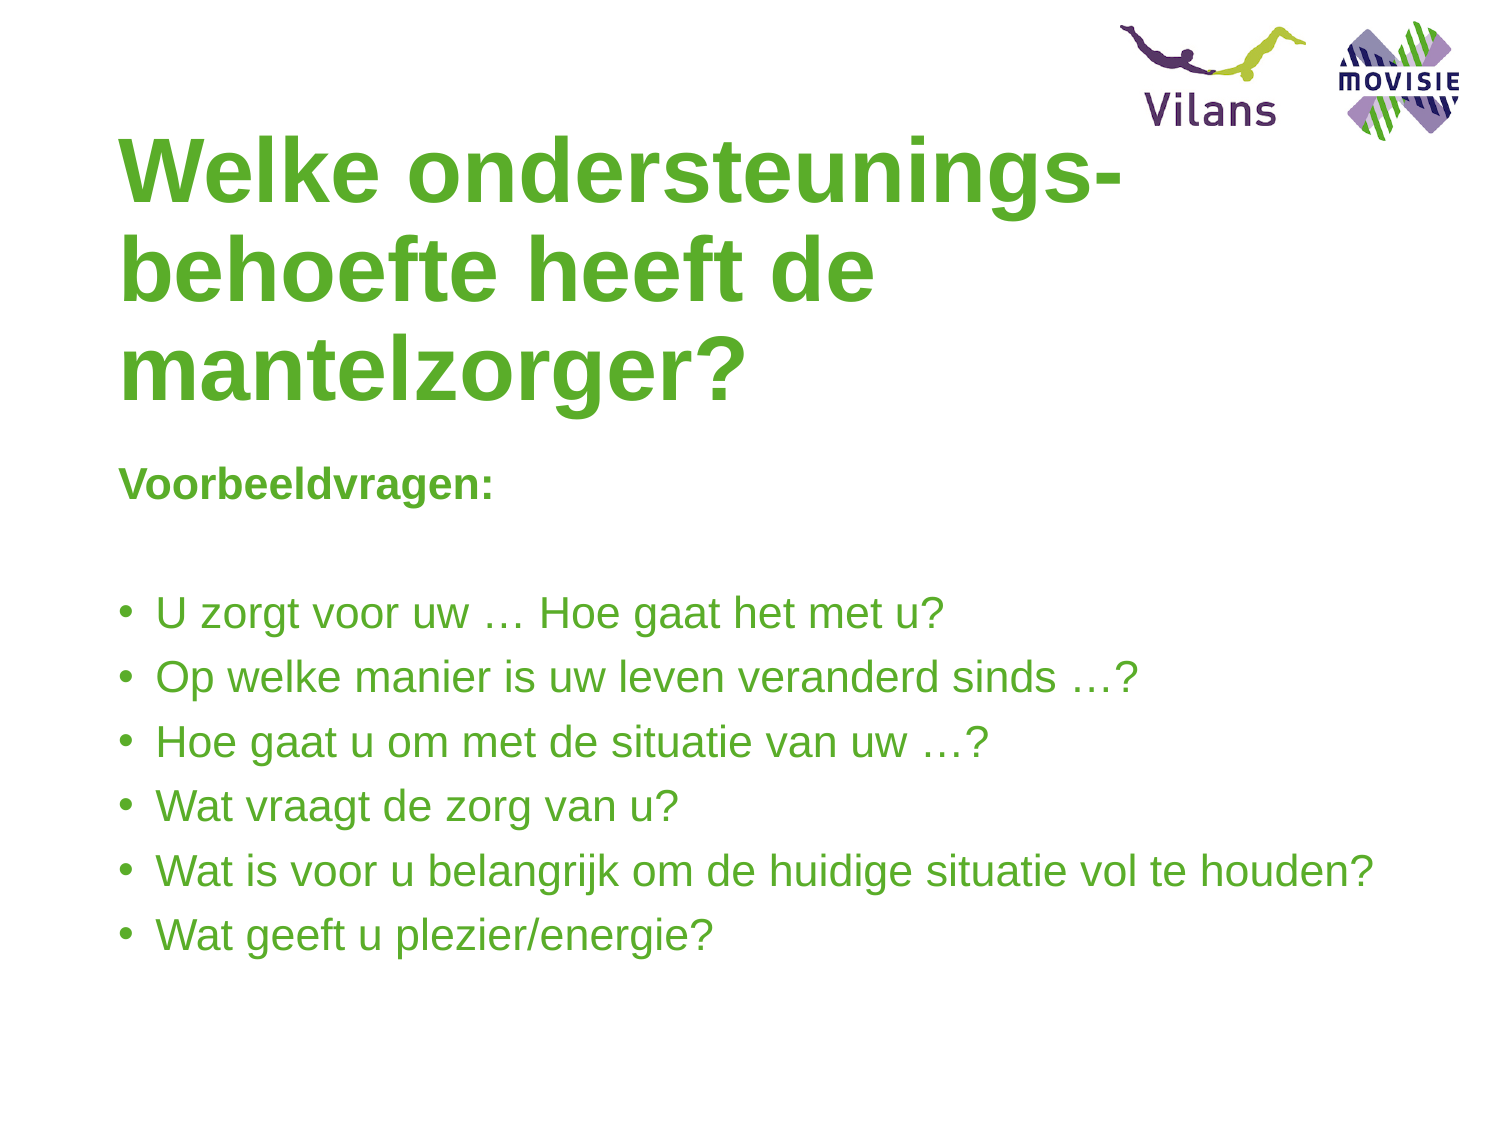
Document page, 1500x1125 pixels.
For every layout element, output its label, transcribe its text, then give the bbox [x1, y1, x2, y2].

picture [1339, 21, 1459, 141]
picture [1120, 25, 1306, 126]
list Voorbeeldvragen: U zorgt voor uw … Hoe gaat het met u? Op welke manier is uw leven veranderd sinds …? Hoe gaat u om met de situatie van uw …? Wat vraagt de zorg van u? Wat is voor u belangrijk om de huidige situatie vol te houden? Wat geeft u plezier/energie? [103, 453, 1397, 989]
title Welke ondersteunings-behoefte heeft de mantelzorger? [103, 190, 1500, 354]
